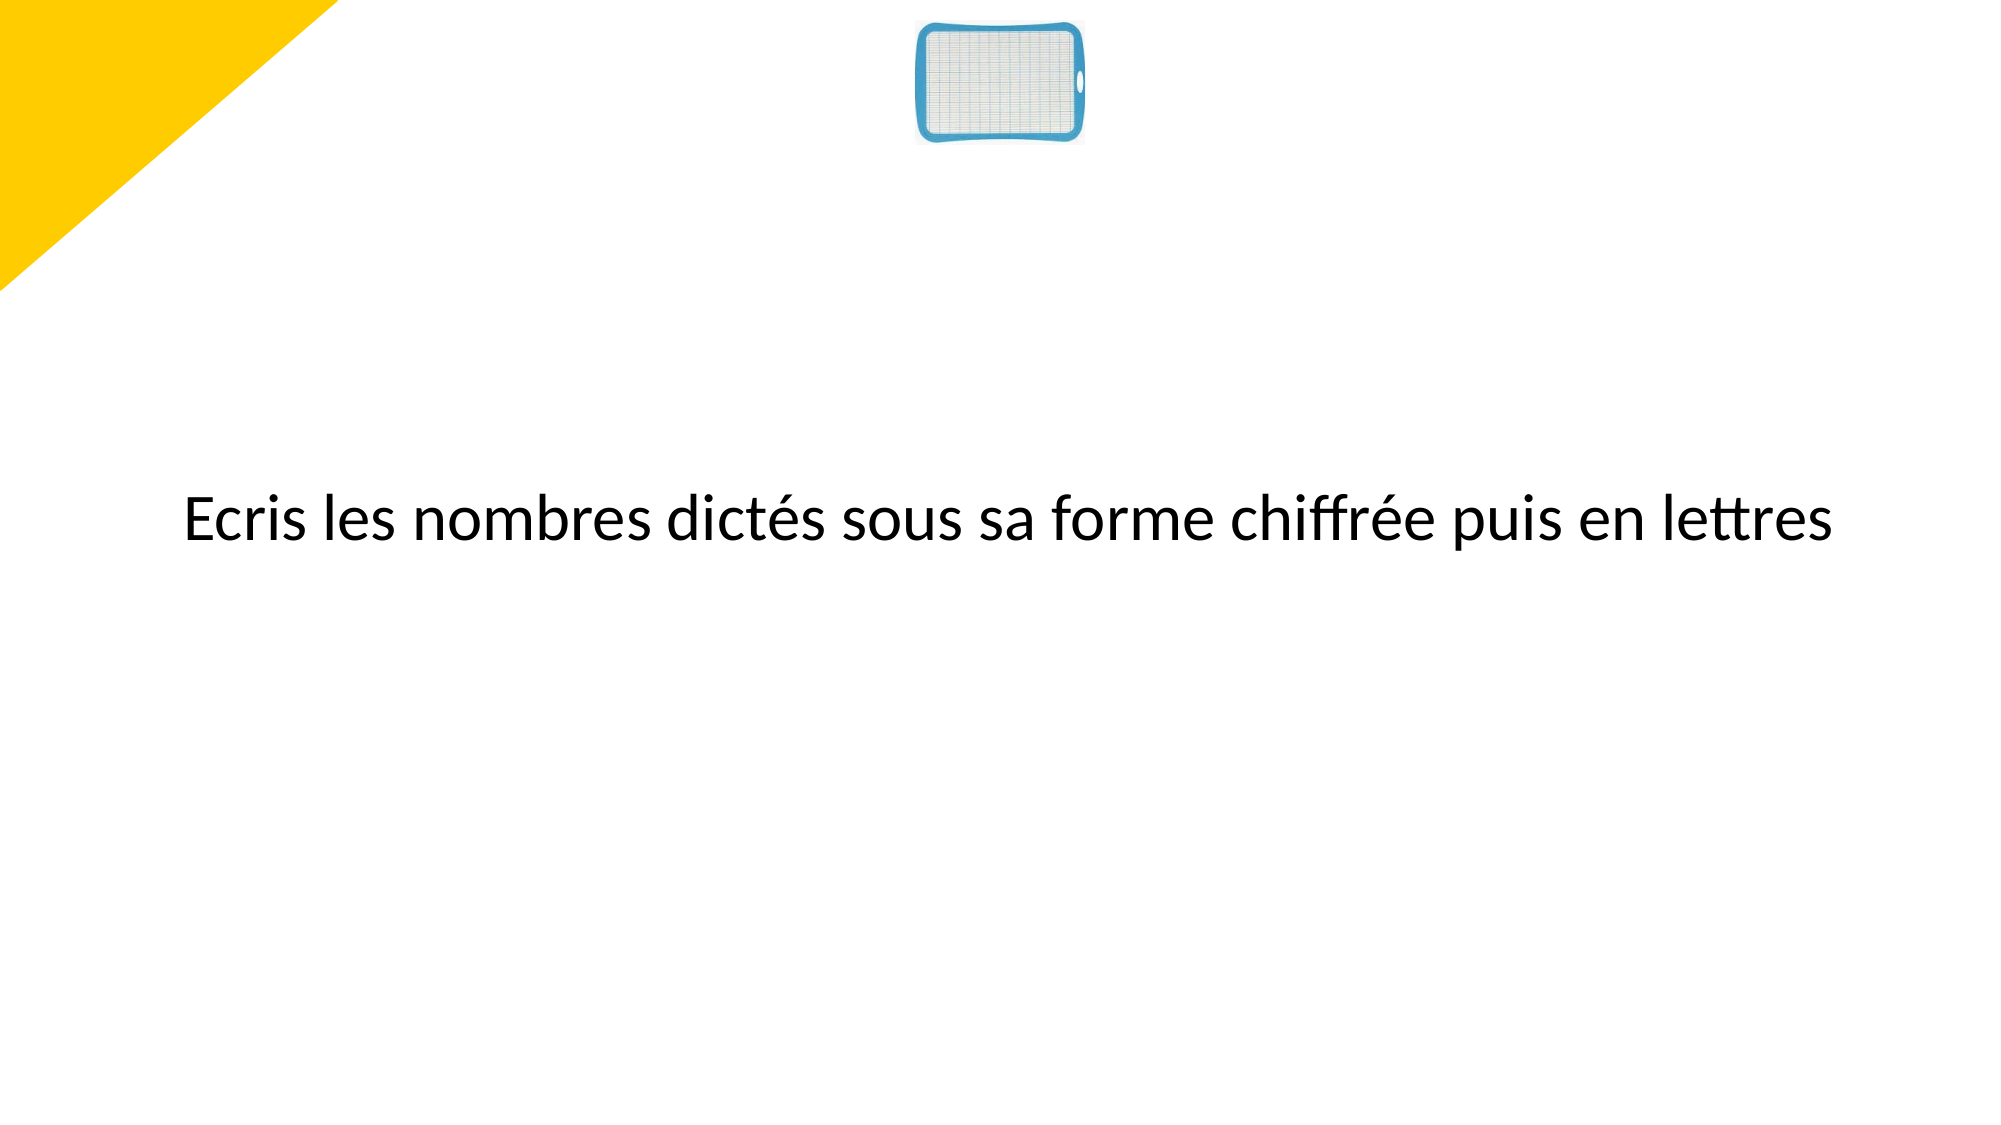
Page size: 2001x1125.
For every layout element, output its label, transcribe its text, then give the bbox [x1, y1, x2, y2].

picture [914, 20, 1086, 145]
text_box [0, 0, 337, 290]
text_box Ecris les nombres dictés sous sa forme chiffrée puis en lettres [168, 466, 1882, 562]
